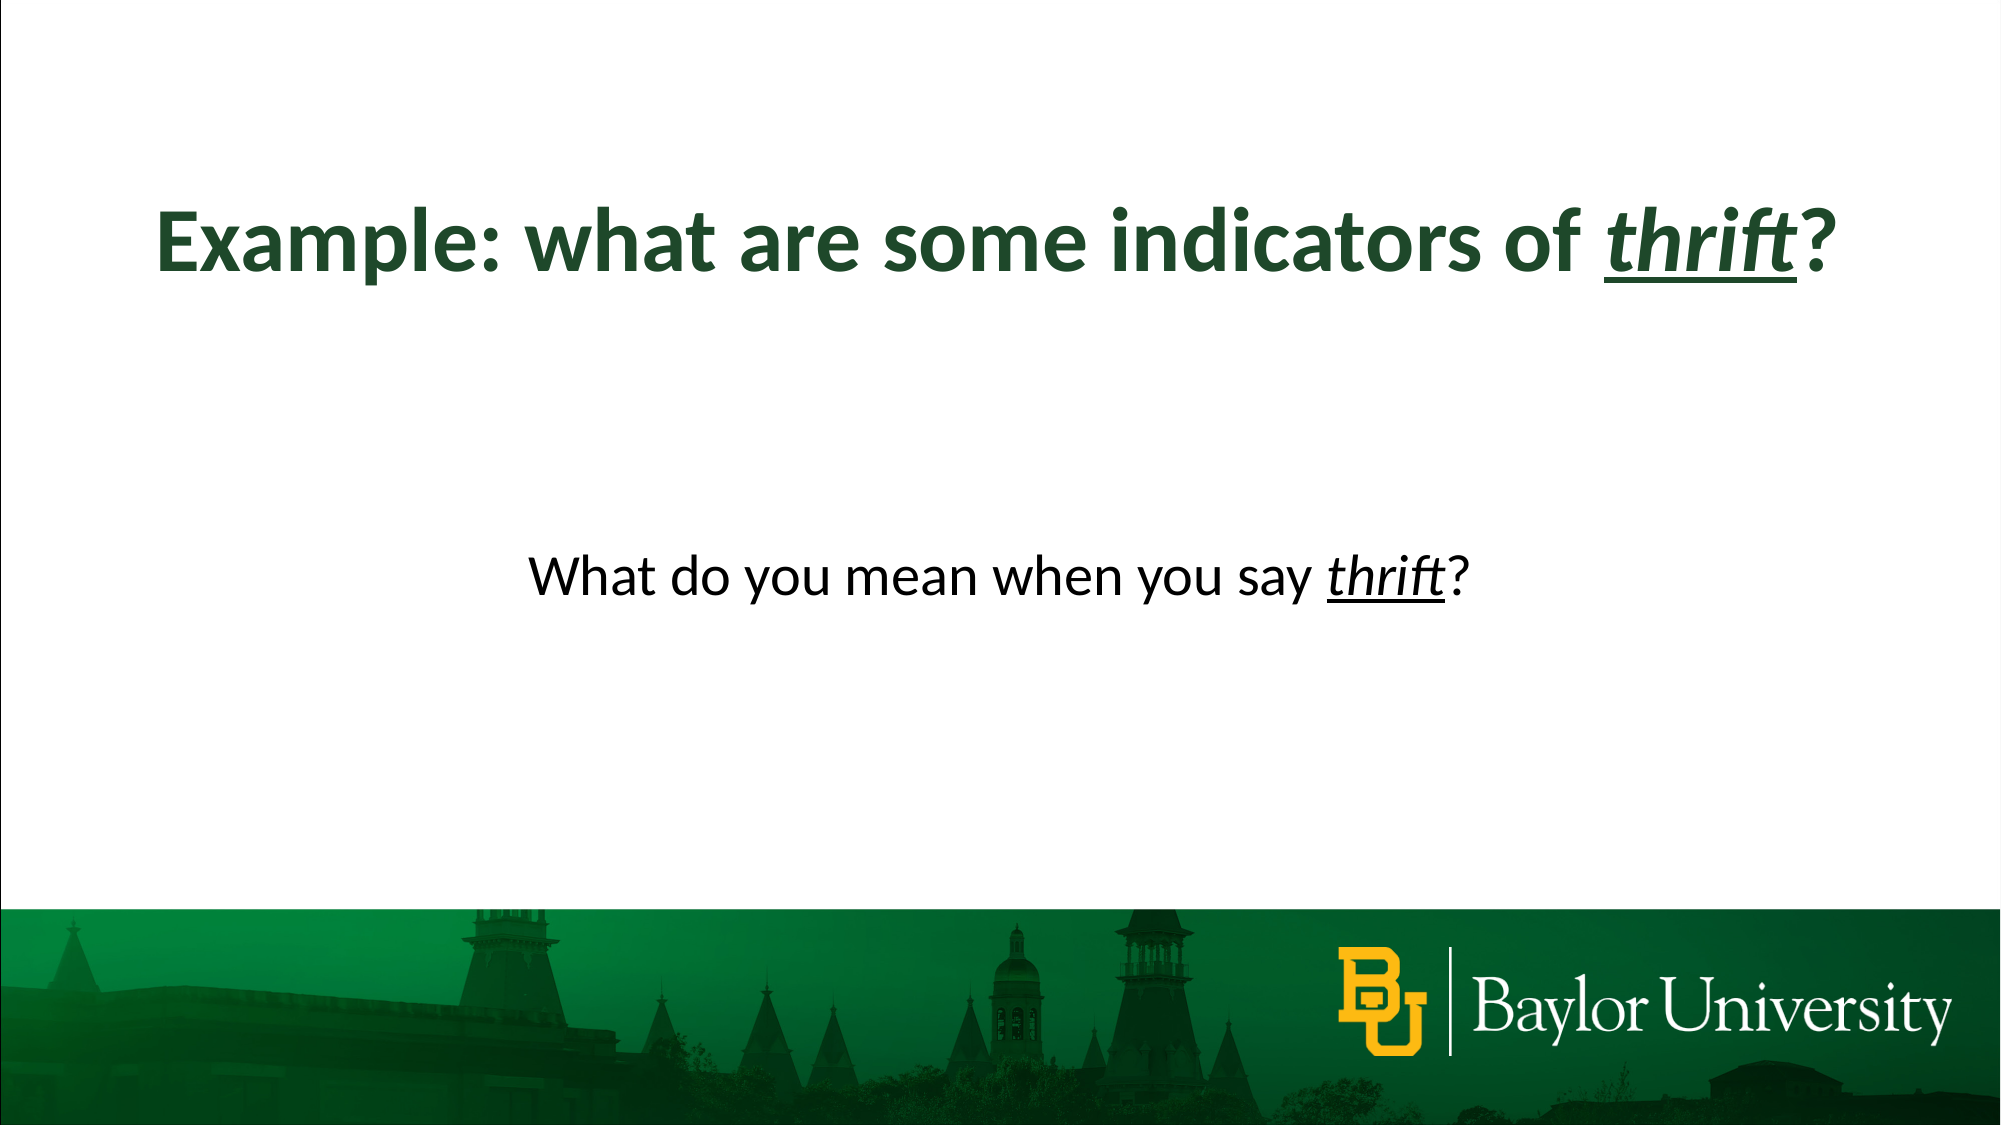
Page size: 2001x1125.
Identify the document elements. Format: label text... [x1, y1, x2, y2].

text_box Example: what are some indicators of thrift? [92, 184, 1903, 482]
text_box What do you mean when you say thrift? [245, 529, 1755, 615]
picture [0, 0, 2001, 1125]
